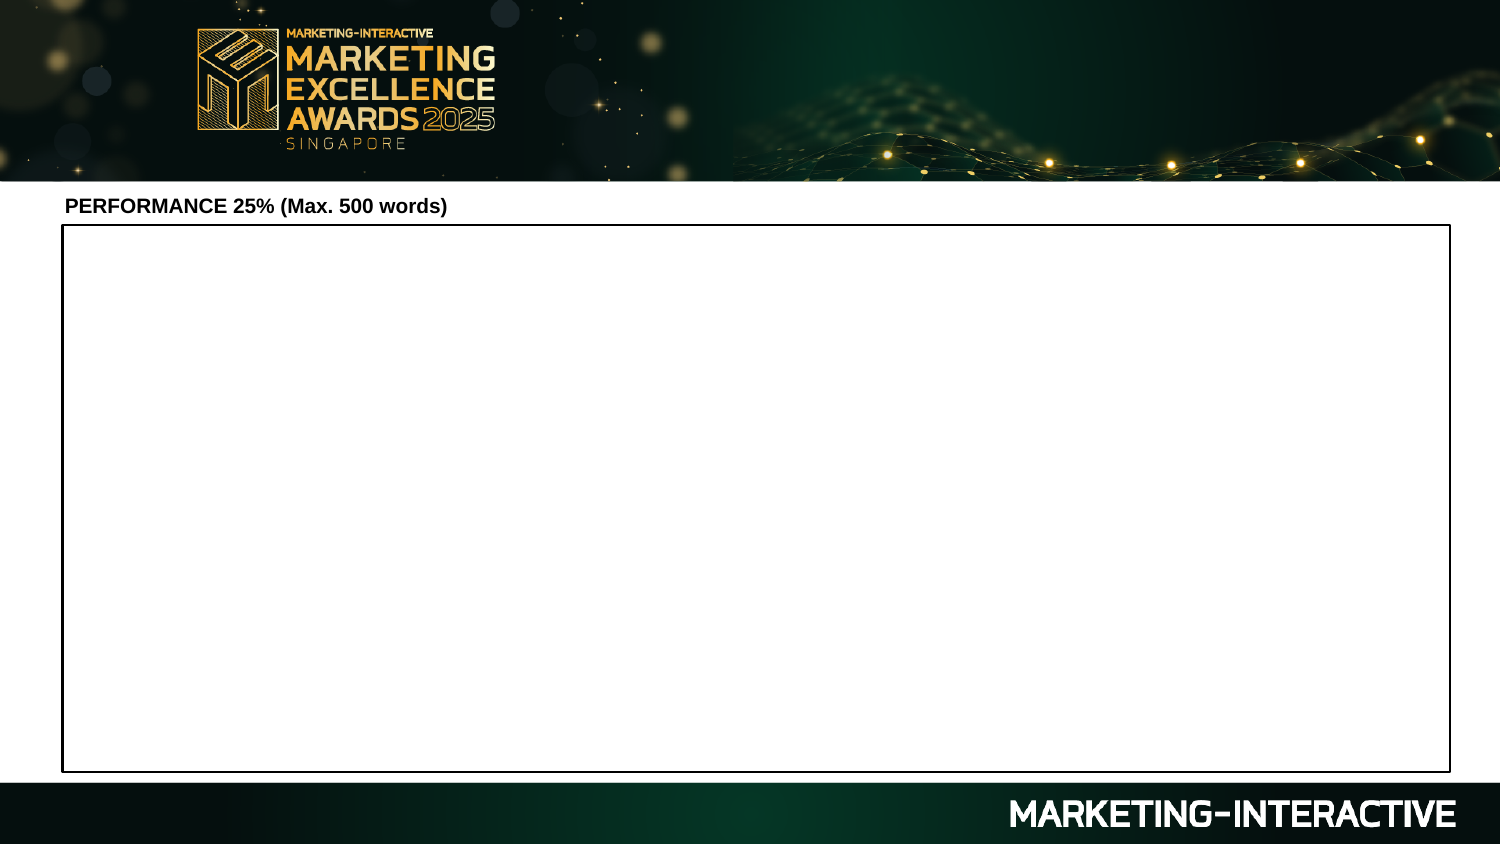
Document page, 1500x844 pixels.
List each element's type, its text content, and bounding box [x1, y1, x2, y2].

picture [0, 0, 1500, 844]
text_box PERFORMANCE 25% (Max. 500 words) [49, 182, 1463, 226]
text_box [60, 223, 1452, 774]
